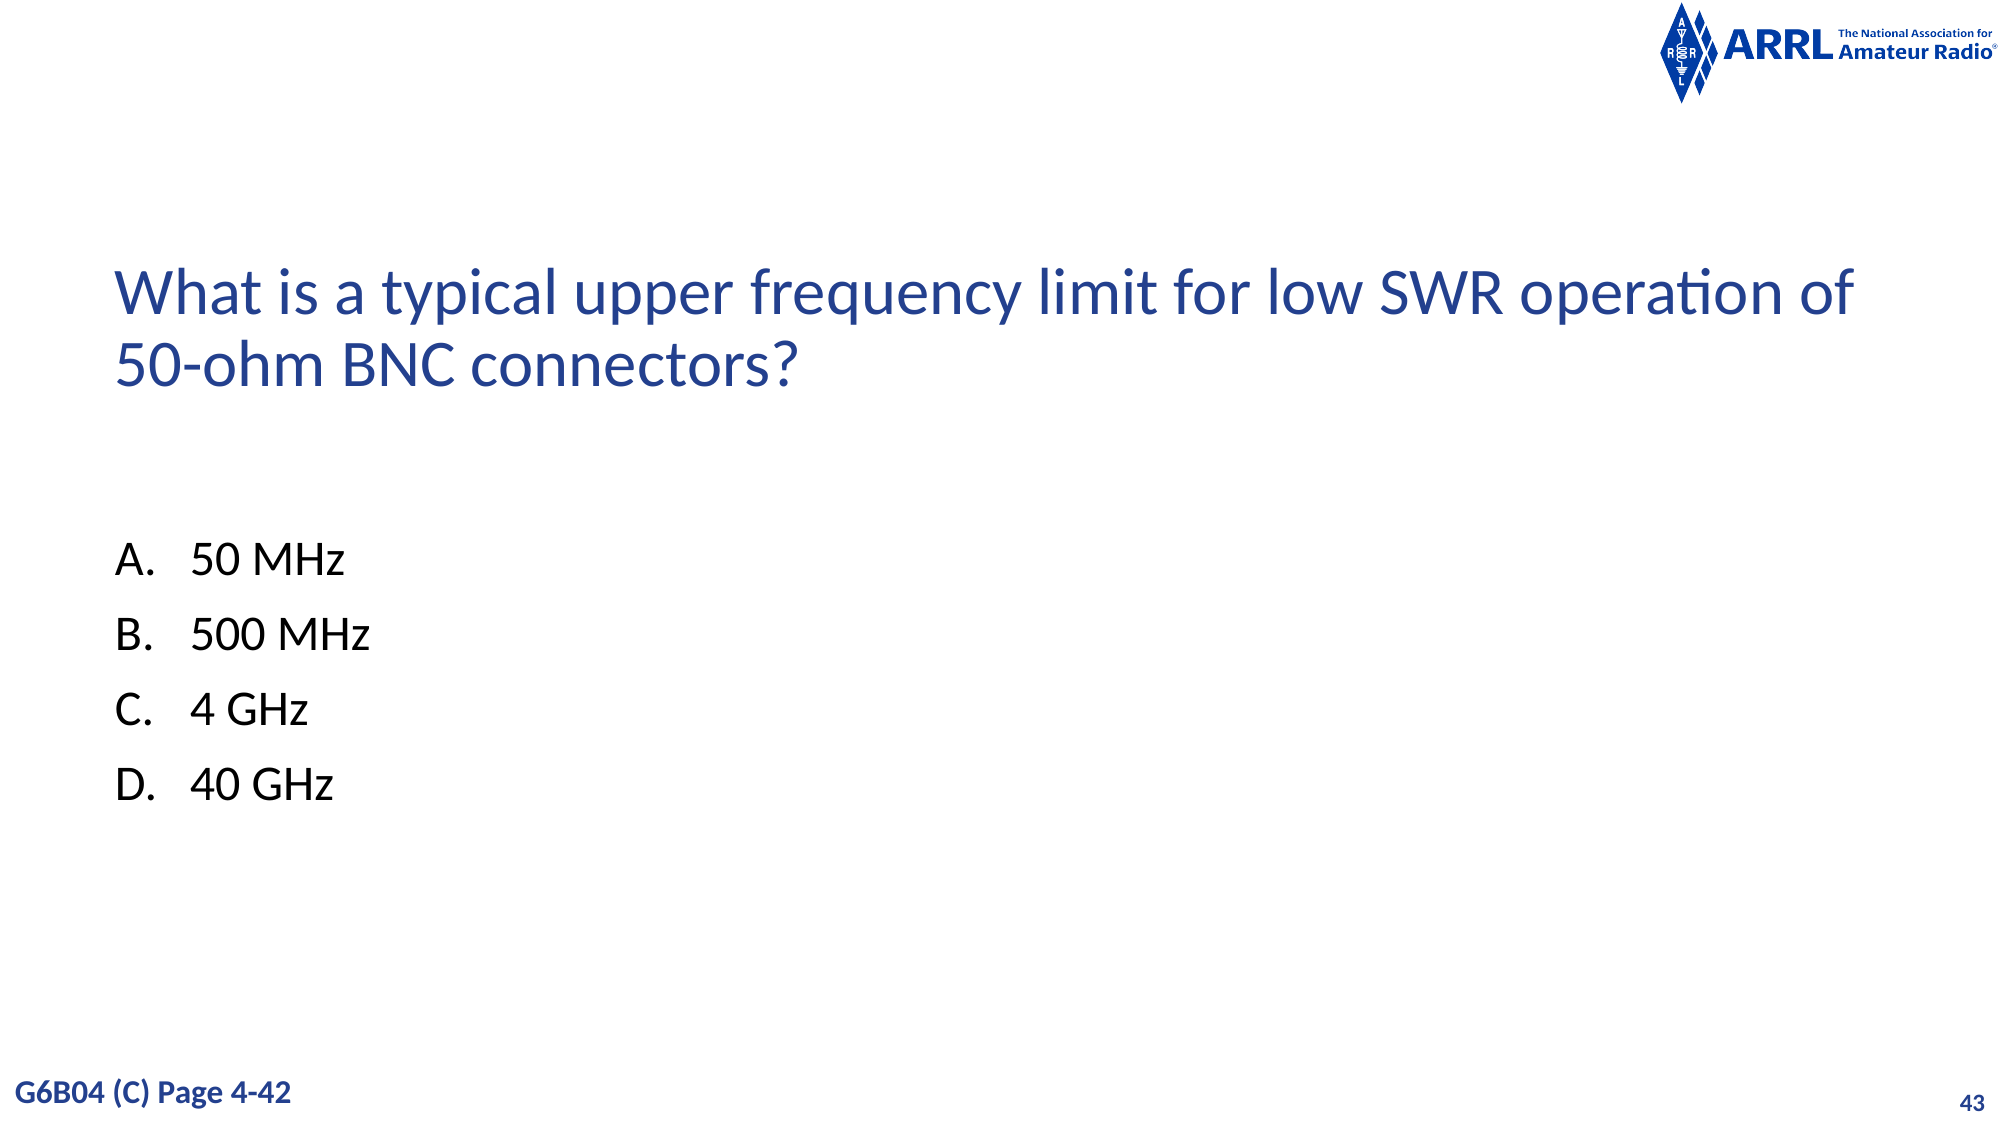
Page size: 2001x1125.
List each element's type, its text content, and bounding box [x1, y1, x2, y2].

text_box 43 [1899, 1079, 2000, 1125]
title What is a typical upper frequency limit for low SWR operation of 50-ohm BNC connectors? [99, 249, 1900, 468]
picture [1658, 0, 1999, 106]
list 50 MHz 500 MHz 4 GHz 40 GHz [99, 525, 1900, 1005]
text_box G6B04 (C) Page 4-42 [0, 1062, 1313, 1118]
